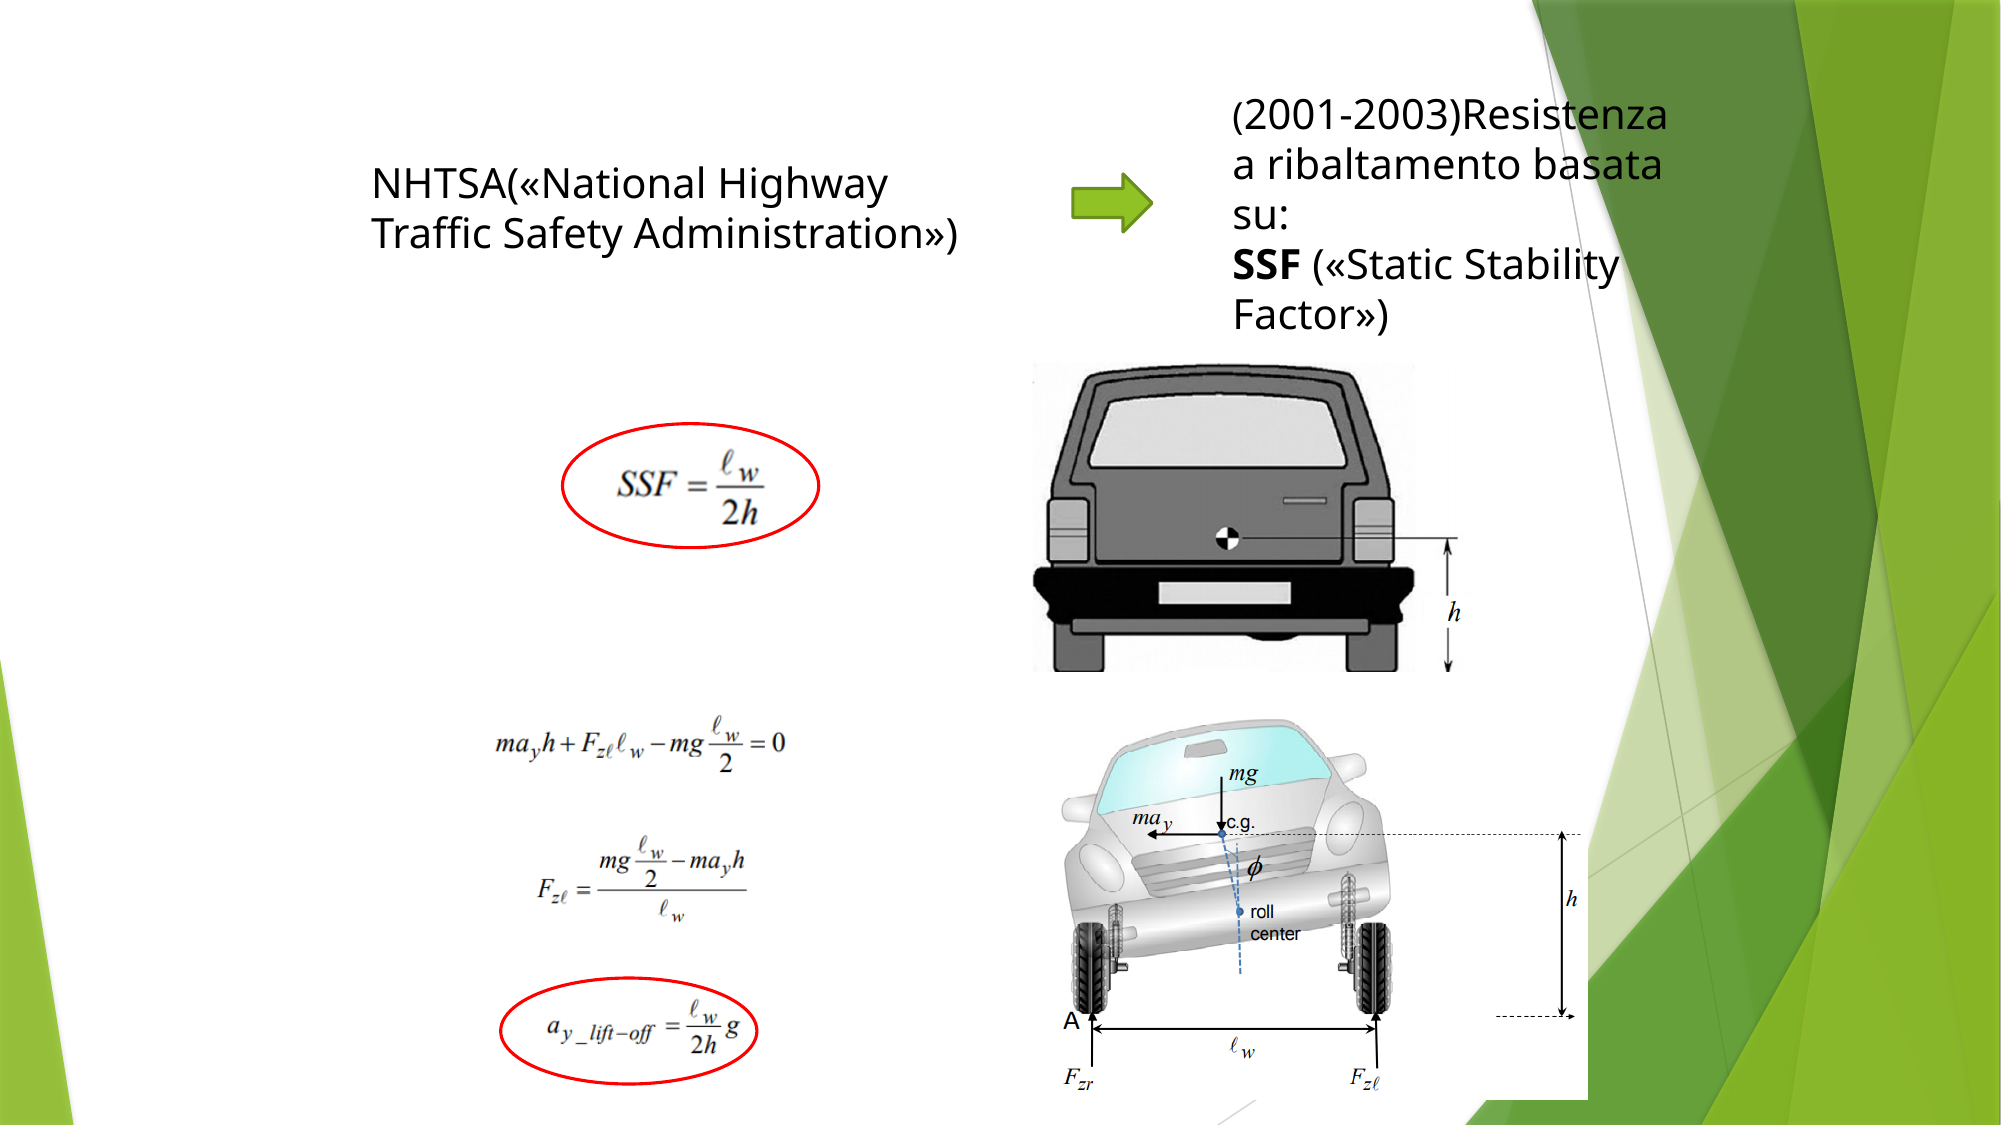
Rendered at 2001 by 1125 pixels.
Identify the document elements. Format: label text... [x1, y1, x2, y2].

text_box [795, 447, 821, 524]
text_box (2001-2003)Resistenza a ribaltamento basata su: SSF («Static Stability Factor») [1217, 80, 1704, 346]
text_box [558, 976, 699, 985]
text_box [1071, 172, 1154, 234]
picture [523, 817, 764, 952]
text_box NHTSA(«National Highway Traffic Safety Administration») [356, 149, 1025, 265]
picture [592, 423, 790, 552]
text_box [560, 447, 587, 524]
text_box [499, 1002, 518, 1060]
picture [1009, 343, 1588, 1101]
picture [466, 700, 811, 795]
picture [523, 985, 753, 1077]
